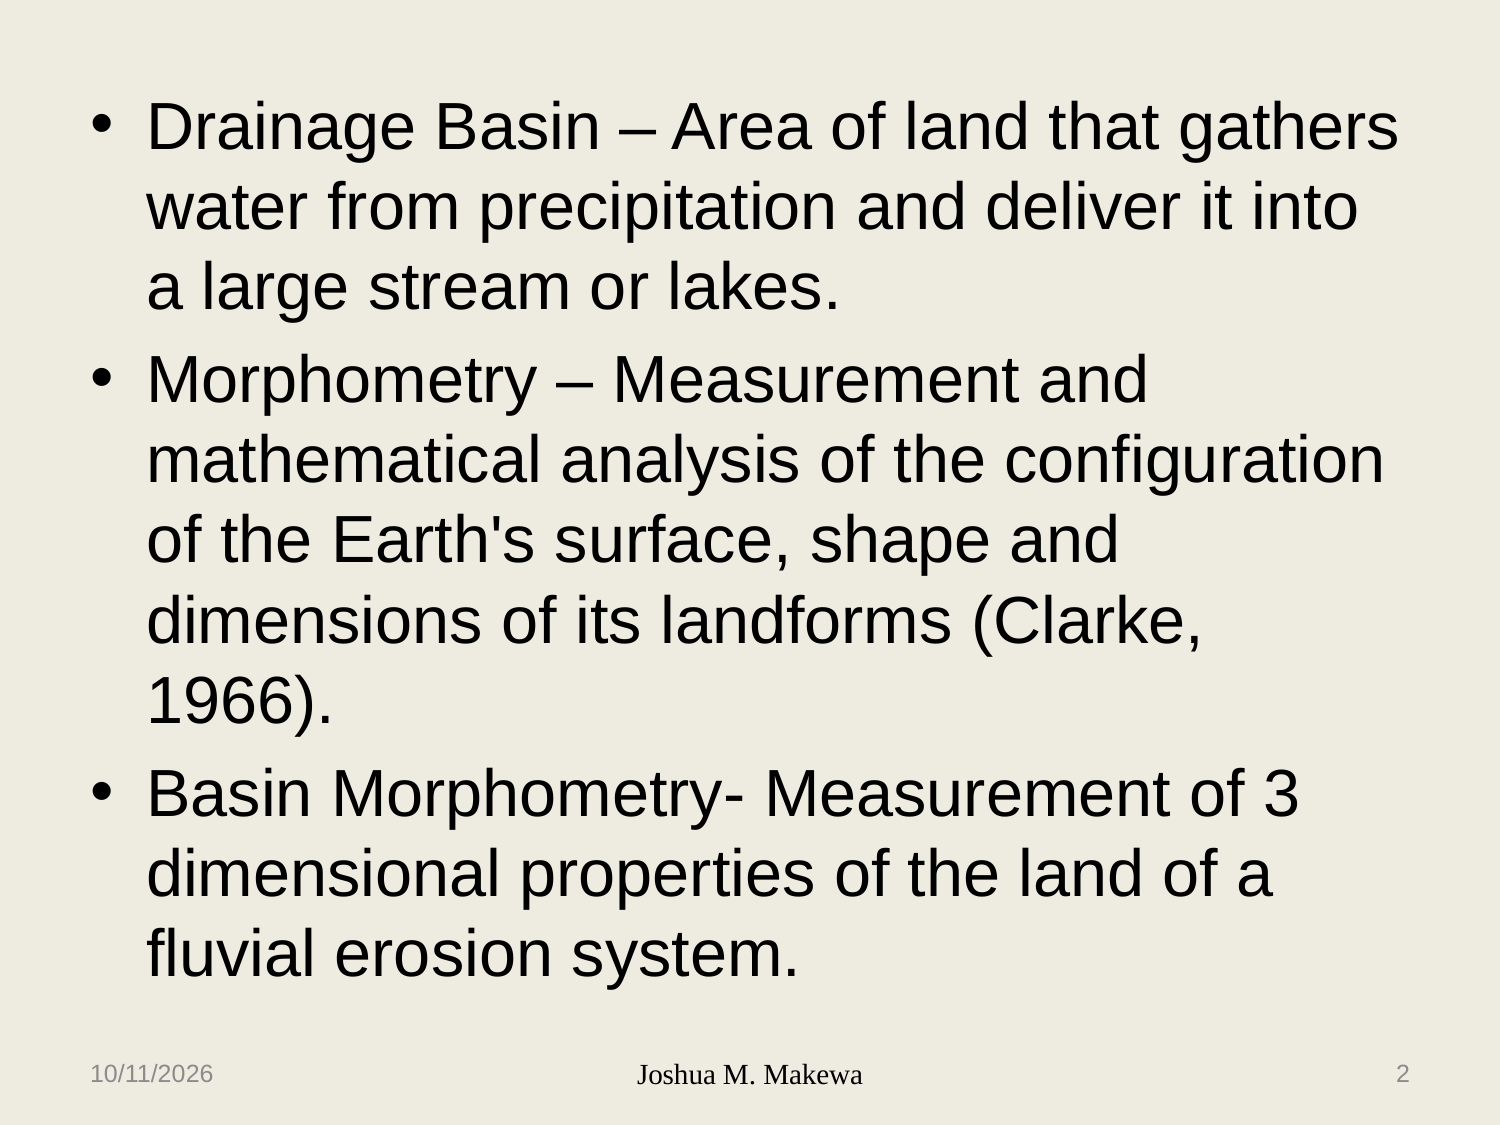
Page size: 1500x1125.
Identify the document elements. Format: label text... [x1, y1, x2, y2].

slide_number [75, 1042, 425, 1103]
footer Joshua M. Makewa [512, 1042, 988, 1103]
slide_number 2 [1074, 1042, 1425, 1103]
list Drainage Basin – Area of land that gathers water from precipitation and deliver it into a large stream or lakes. Morphometry – Measurement and mathematical analysis of the configuration of the Earth's surface, shape and dimensions of its landforms (Clarke, 1966). Basin Morphometry- Measurement of 3 dimensional properties of the land of a fluvial erosion system. [75, 75, 1425, 1088]
